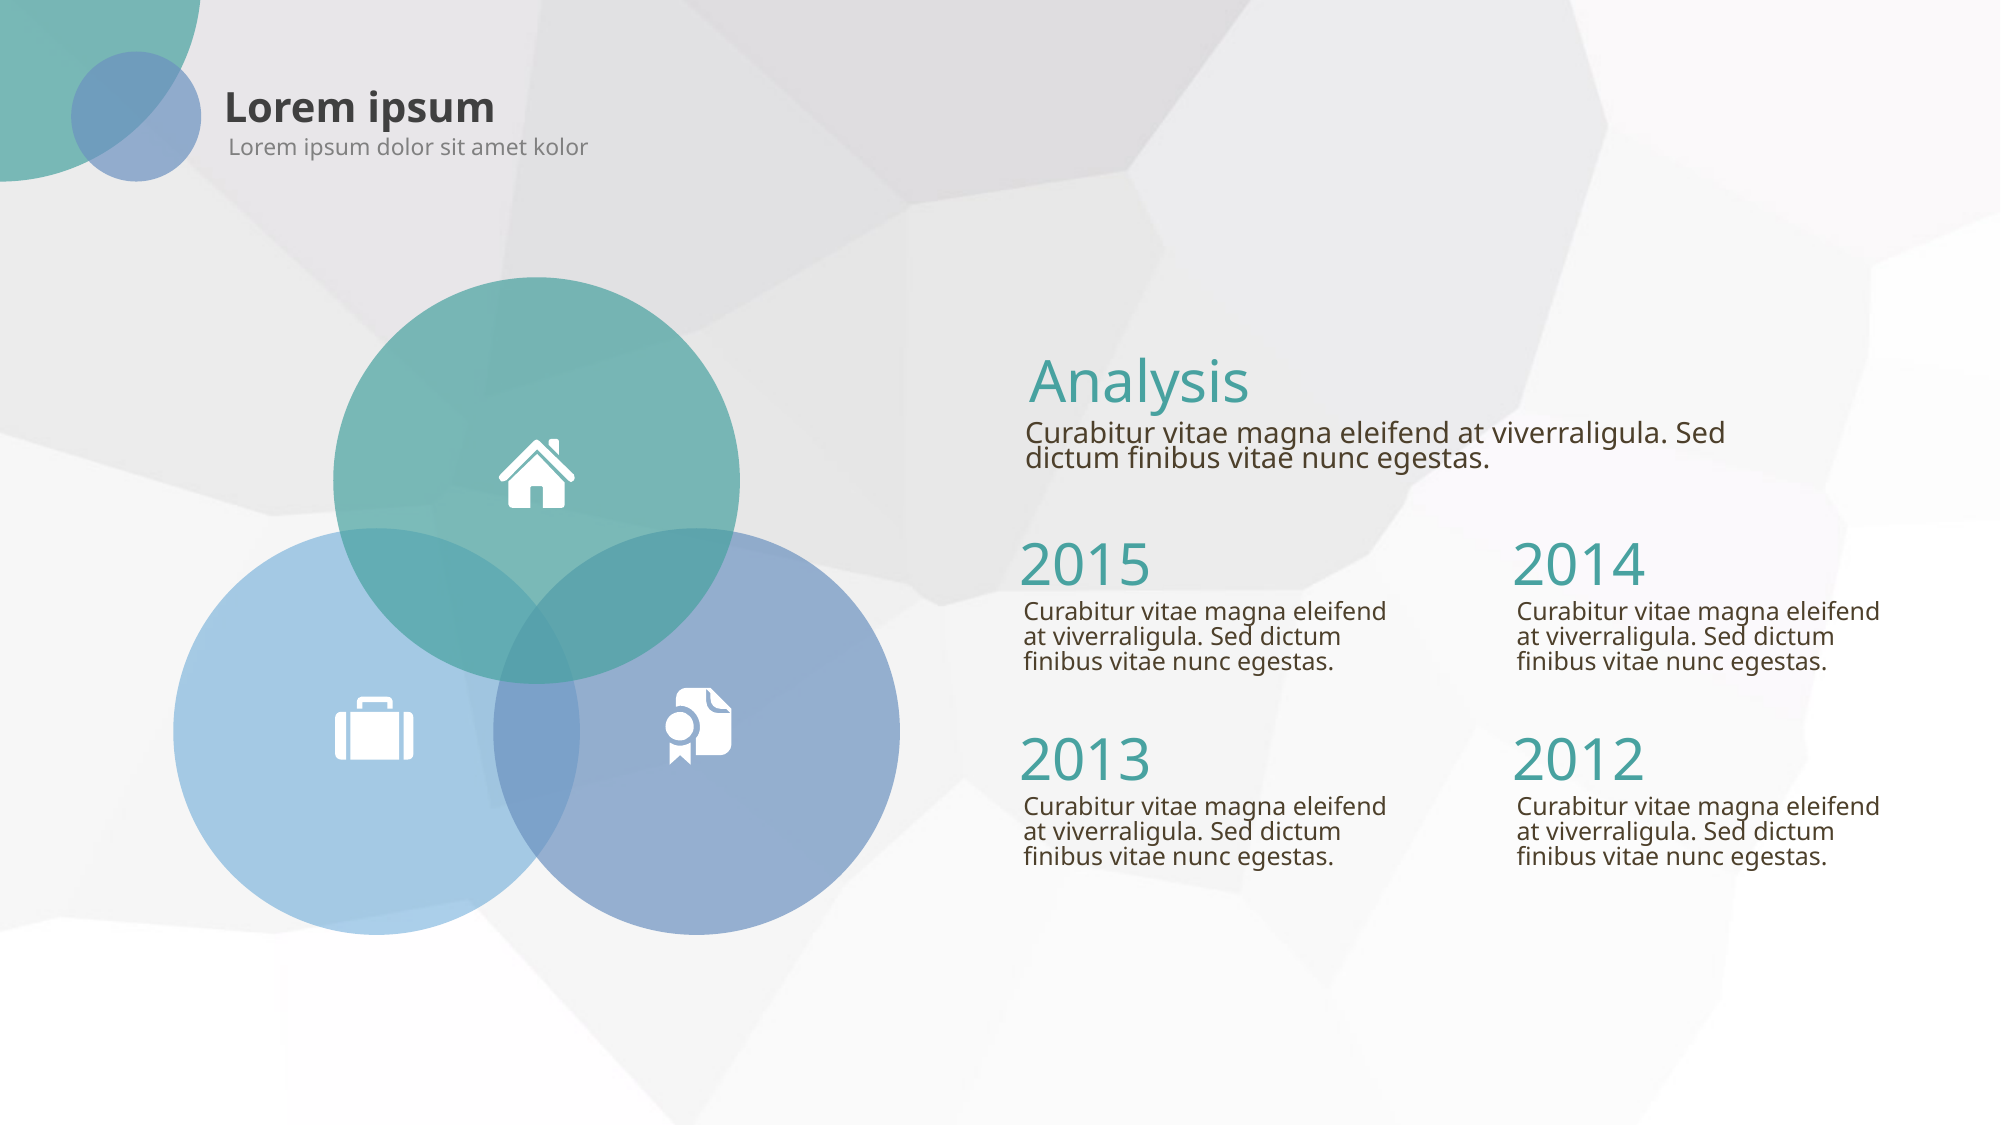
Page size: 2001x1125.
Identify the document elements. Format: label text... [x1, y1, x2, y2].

picture [0, 0, 2001, 1125]
text_box [70, 50, 203, 183]
text_box [498, 439, 575, 508]
text_box Curabitur vitae magna eleifend at viverraligula. Sed dictum finibus vitae nunc egestas. [1010, 417, 1834, 482]
text_box [669, 742, 691, 765]
text_box 2015 [1004, 519, 1168, 605]
text_box [335, 711, 347, 760]
text_box [172, 530, 536, 936]
text_box [675, 687, 732, 756]
text_box Curabitur vitae magna eleifend at viverraligula. Sed dictum finibus vitae nunc egestas. [1501, 593, 1905, 683]
text_box [0, 0, 202, 183]
text_box 2014 [1497, 519, 1661, 605]
text_box Lorem ipsum [209, 73, 511, 139]
text_box Curabitur vitae magna eleifend at viverraligula. Sed dictum finibus vitae nunc egestas. [1008, 593, 1412, 683]
text_box 2012 [1497, 714, 1661, 800]
text_box [332, 276, 741, 685]
text_box [492, 530, 901, 936]
text_box [350, 711, 400, 760]
text_box Curabitur vitae magna eleifend at viverraligula. Sed dictum finibus vitae nunc egestas. [1501, 788, 1905, 878]
text_box Analysis [1014, 336, 1266, 417]
text_box Lorem ipsum dolor sit amet kolor [213, 125, 605, 168]
text_box [665, 711, 694, 741]
text_box [356, 696, 393, 709]
text_box [403, 711, 414, 760]
text_box Curabitur vitae magna eleifend at viverraligula. Sed dictum finibus vitae nunc egestas. [1008, 788, 1412, 878]
text_box 2013 [1004, 714, 1168, 800]
text_box [548, 438, 559, 456]
